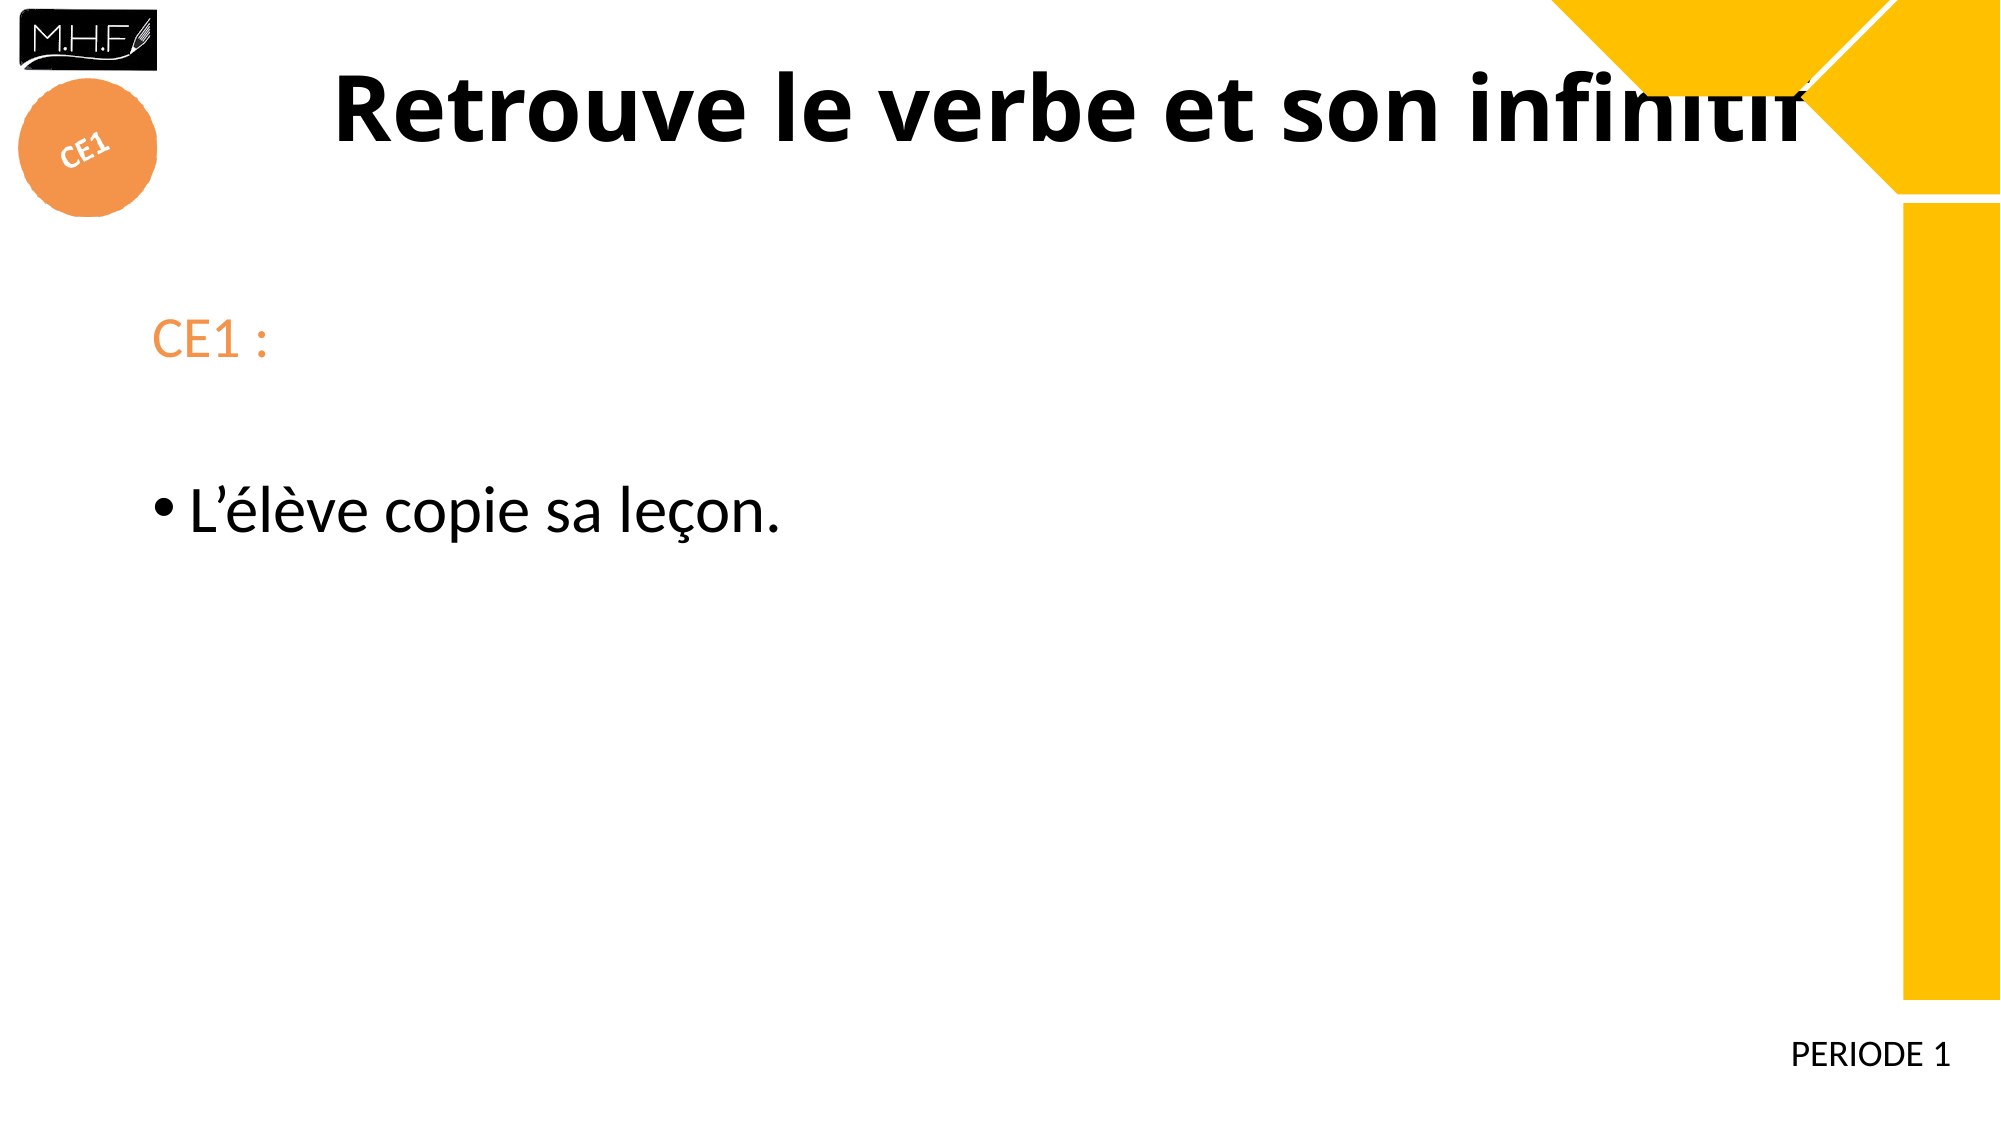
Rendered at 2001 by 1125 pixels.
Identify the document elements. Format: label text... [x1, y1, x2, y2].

list CE1 : L’élève copie sa leçon. [137, 299, 1863, 1014]
text_box [1902, 202, 2000, 1001]
title Retrouve le verbe et son infinitif [316, 3, 1863, 221]
text_box [1799, 0, 2000, 196]
text_box PERIODE 1 [1362, 1021, 1967, 1082]
picture [16, 7, 157, 74]
picture [18, 78, 157, 218]
text_box [1549, 0, 1892, 98]
